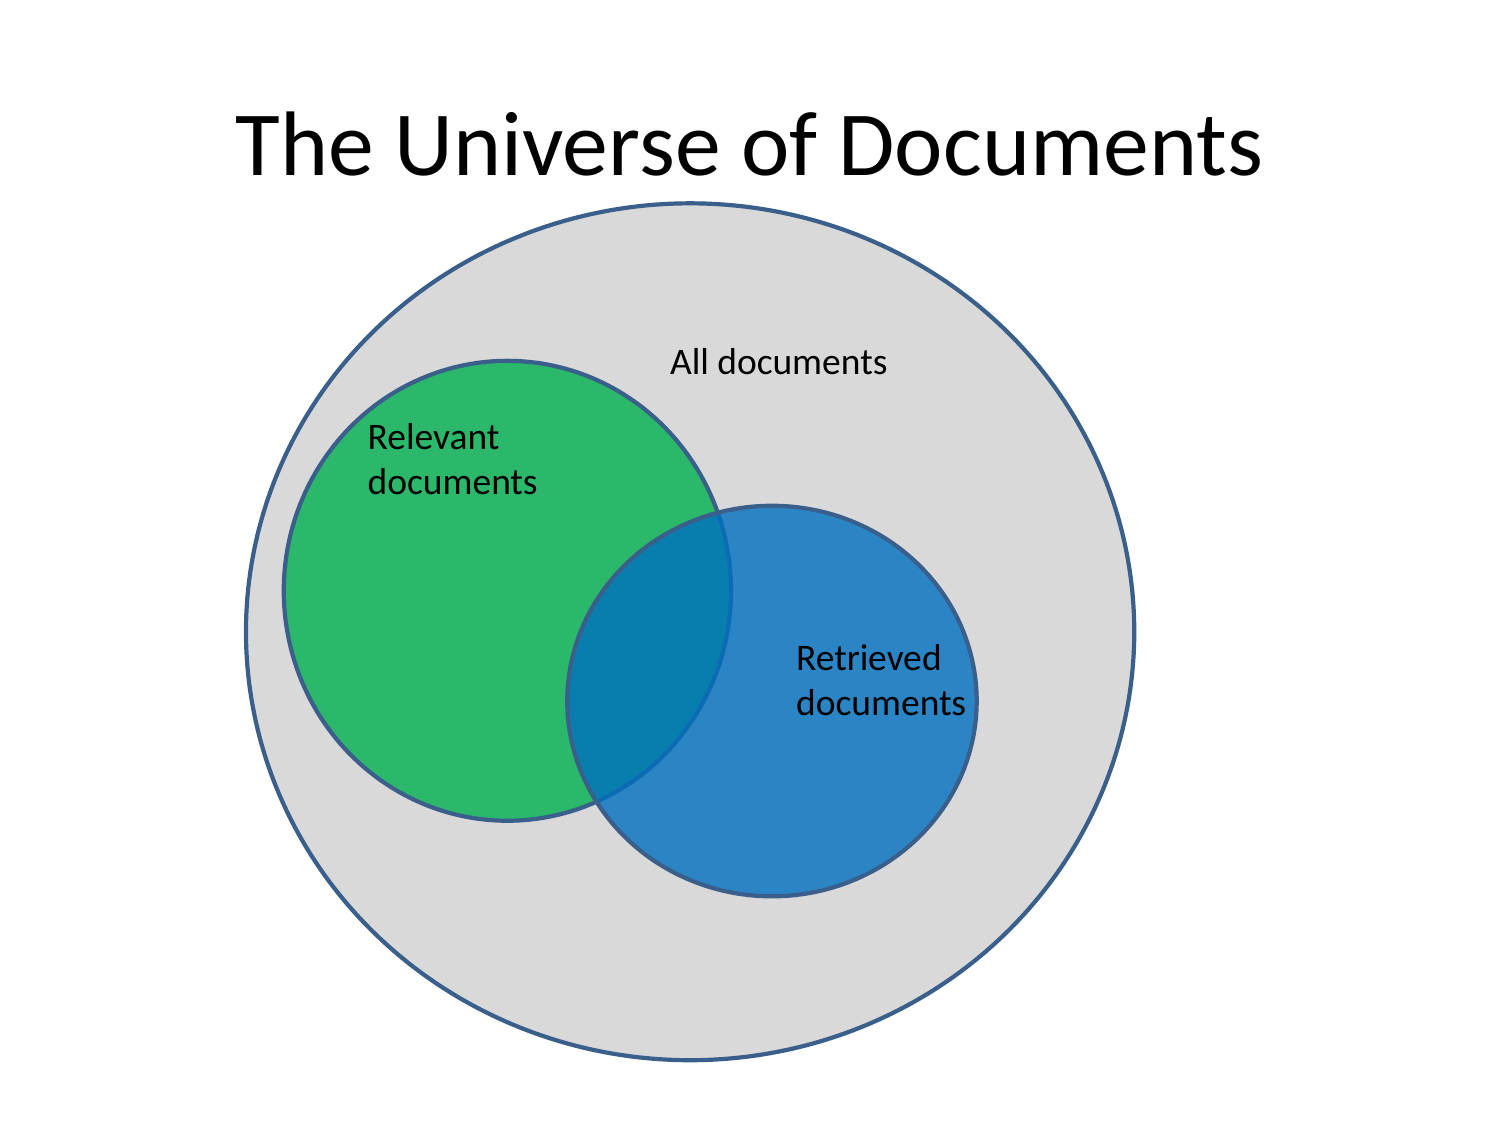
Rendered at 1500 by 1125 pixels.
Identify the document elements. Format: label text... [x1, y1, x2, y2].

title The Universe of Documents [75, 45, 1425, 233]
text_box Retrieved documents [781, 625, 1009, 731]
text_box All documents [655, 329, 1021, 390]
text_box Relevant documents [353, 404, 593, 510]
text_box [281, 358, 719, 823]
text_box [243, 201, 1137, 1063]
text_box [565, 503, 977, 899]
